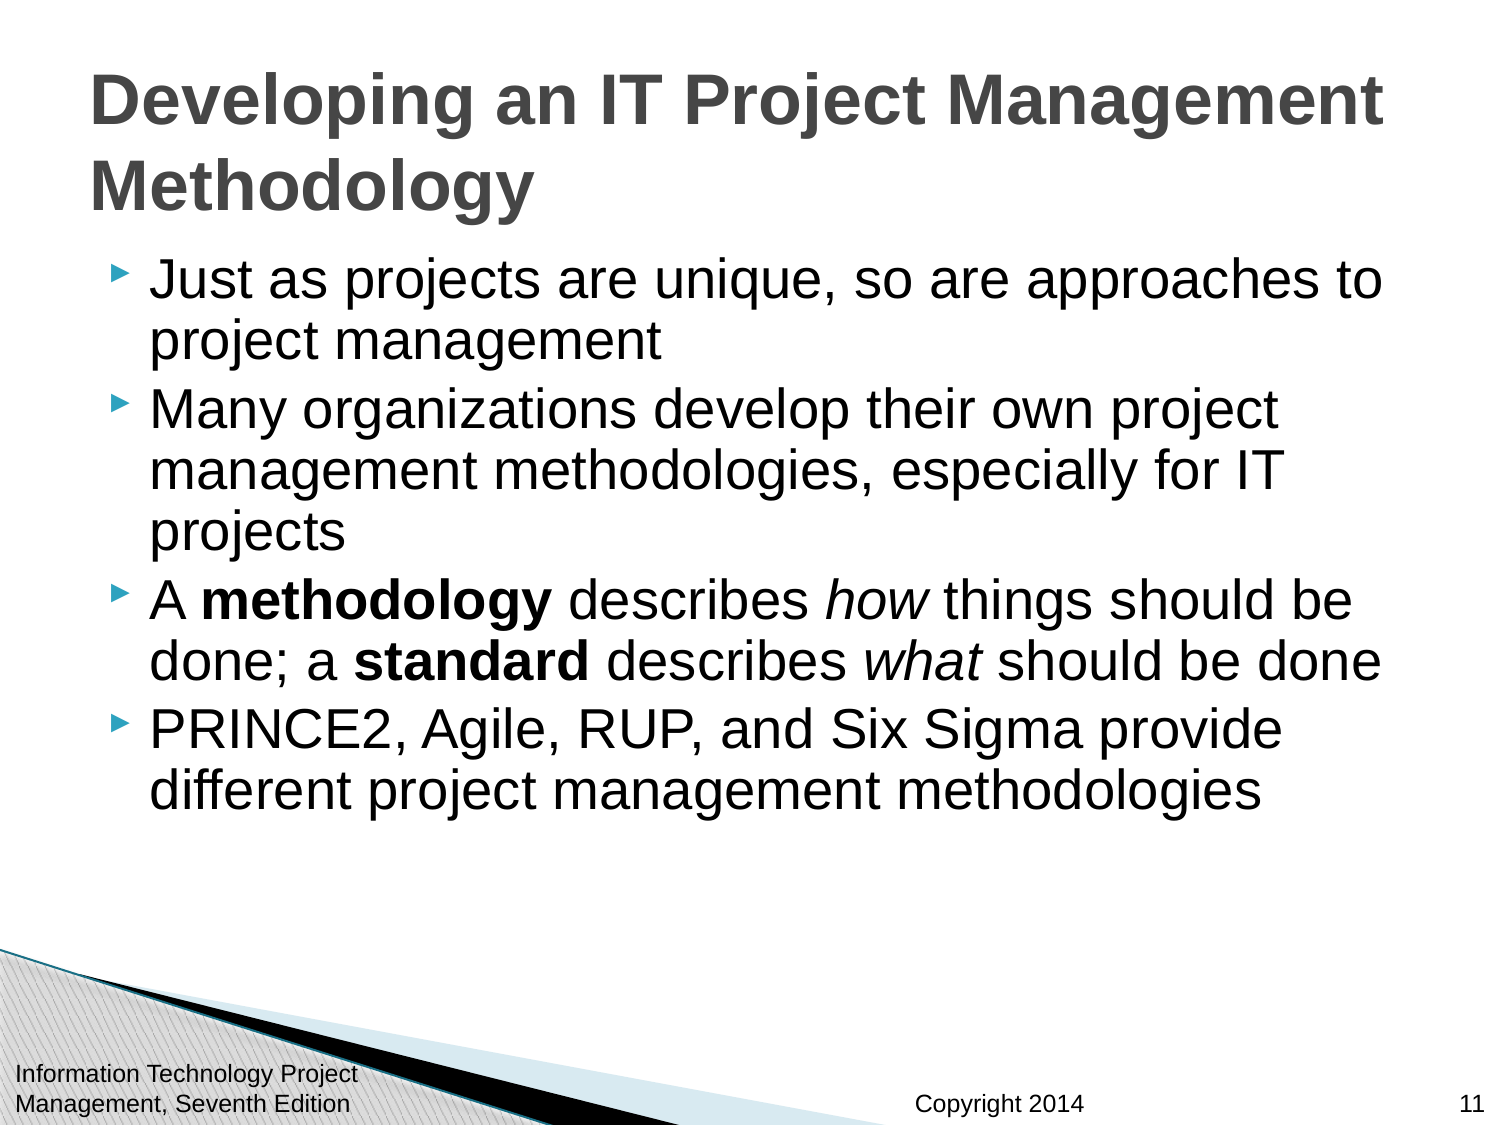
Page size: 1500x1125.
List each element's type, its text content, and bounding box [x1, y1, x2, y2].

footer Information Technology Project Management, Seventh Edition [0, 1065, 425, 1125]
slide_number 11 [1408, 1065, 1500, 1125]
title Developing an IT Project Management Methodology [75, 45, 1425, 233]
list Just as projects are unique, so are approaches to project management Many organizations develop their own project management methodologies, especially for IT projects A methodology describes how things should be done; a standard describes what should be done PRINCE2, Agile, RUP, and Six Sigma provide different project management methodologies [74, 242, 1426, 986]
